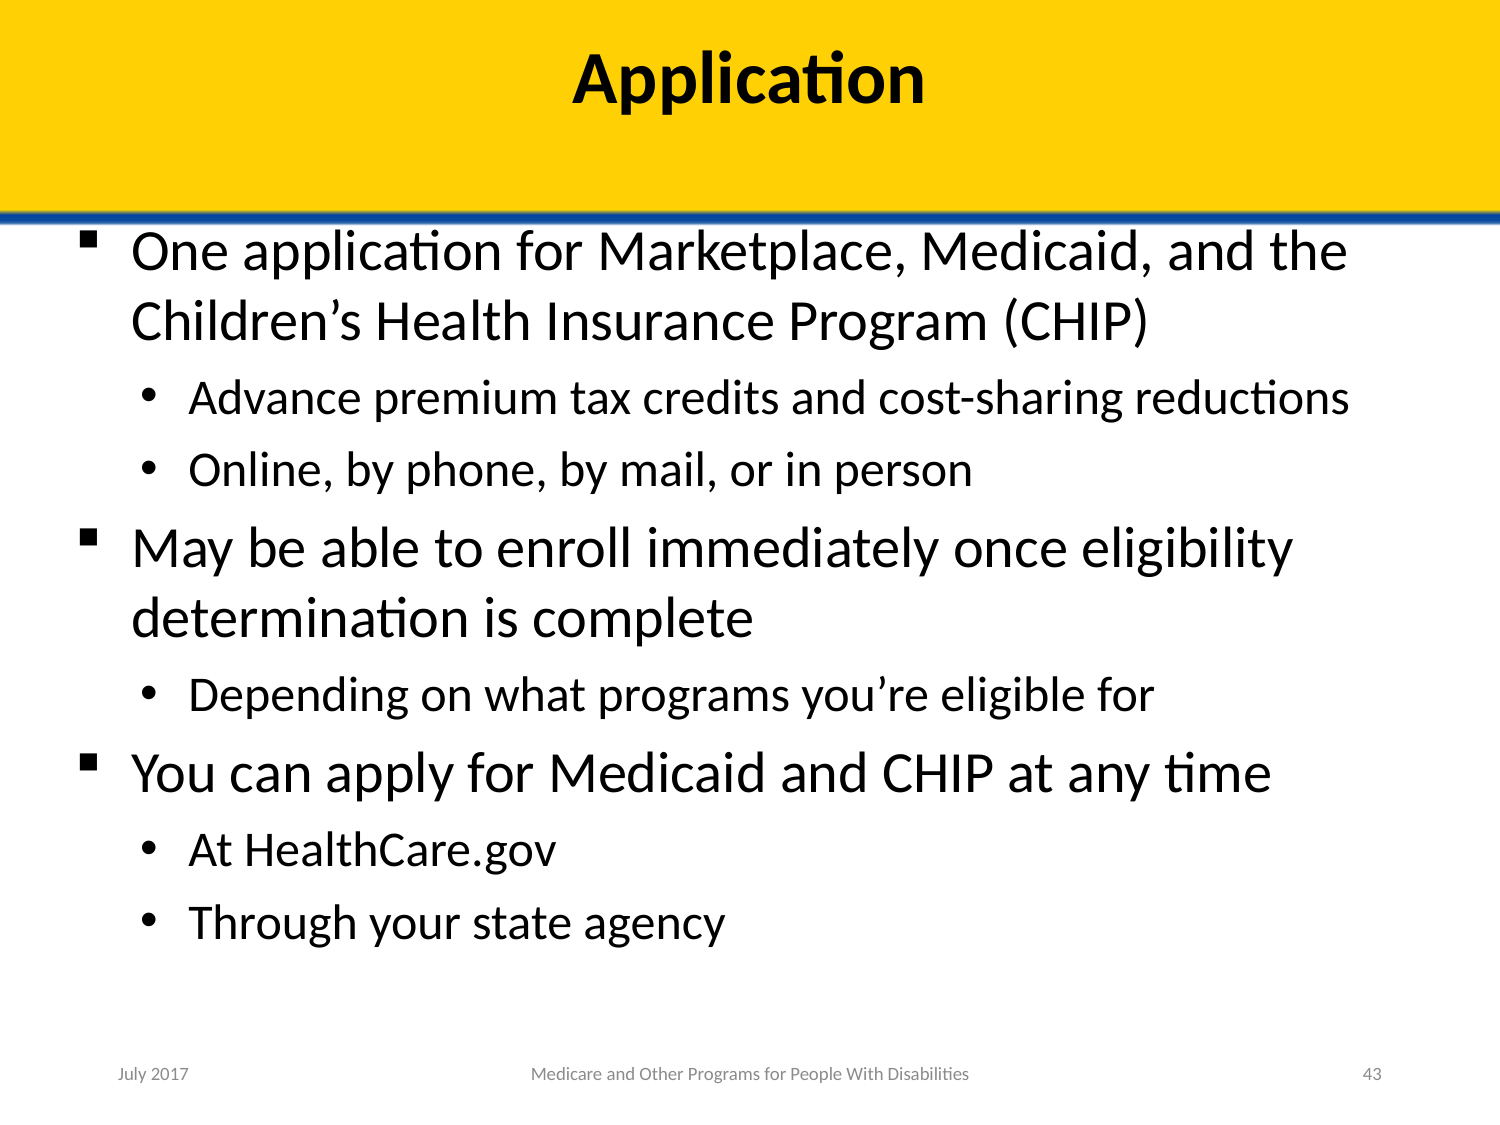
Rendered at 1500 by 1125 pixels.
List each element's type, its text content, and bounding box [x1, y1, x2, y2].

slide_number 43 [1059, 1042, 1397, 1103]
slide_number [103, 1042, 441, 1103]
title Application [103, 2, 1397, 156]
list One application for Marketplace, Medicaid, and the Children’s Health Insurance Program (CHIP) Advance premium tax credits and cost-sharing reductions Online, by phone, by mail, or in person May be able to enroll immediately once eligibility determination is complete Depending on what programs you’re eligible for You can apply for Medicaid and CHIP at any time At HealthCare.gov Through your state agency [60, 204, 1435, 1063]
picture [0, 0, 1500, 1125]
footer Medicare and Other Programs for People With Disabilities [496, 1042, 1004, 1103]
